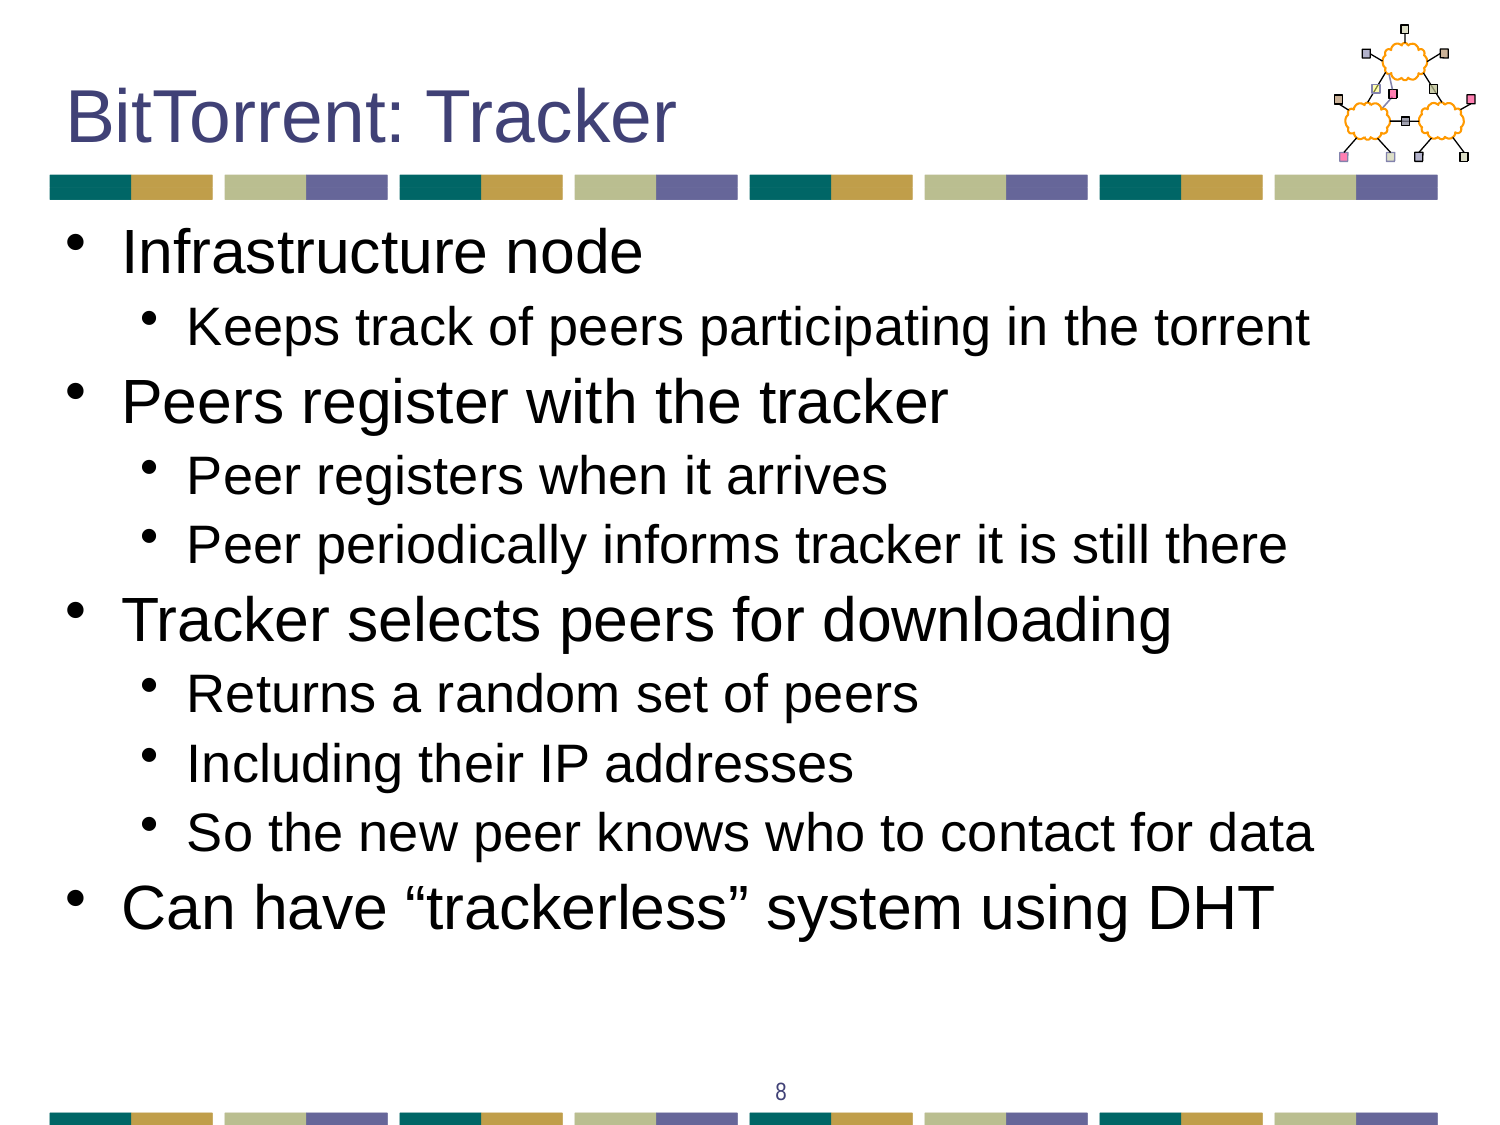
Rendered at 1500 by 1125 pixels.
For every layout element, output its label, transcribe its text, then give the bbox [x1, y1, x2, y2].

title BitTorrent: Tracker [50, 62, 1438, 163]
list Infrastructure node Keeps track of peers participating in the torrent Peers register with the tracker Peer registers when it arrives Peer periodically informs tracker it is still there Tracker selects peers for downloading Returns a random set of peers Including their IP addresses So the new peer knows who to contact for data Can have “trackerless” system using DHT [50, 212, 1438, 1050]
slide_number 8 [624, 1037, 938, 1113]
